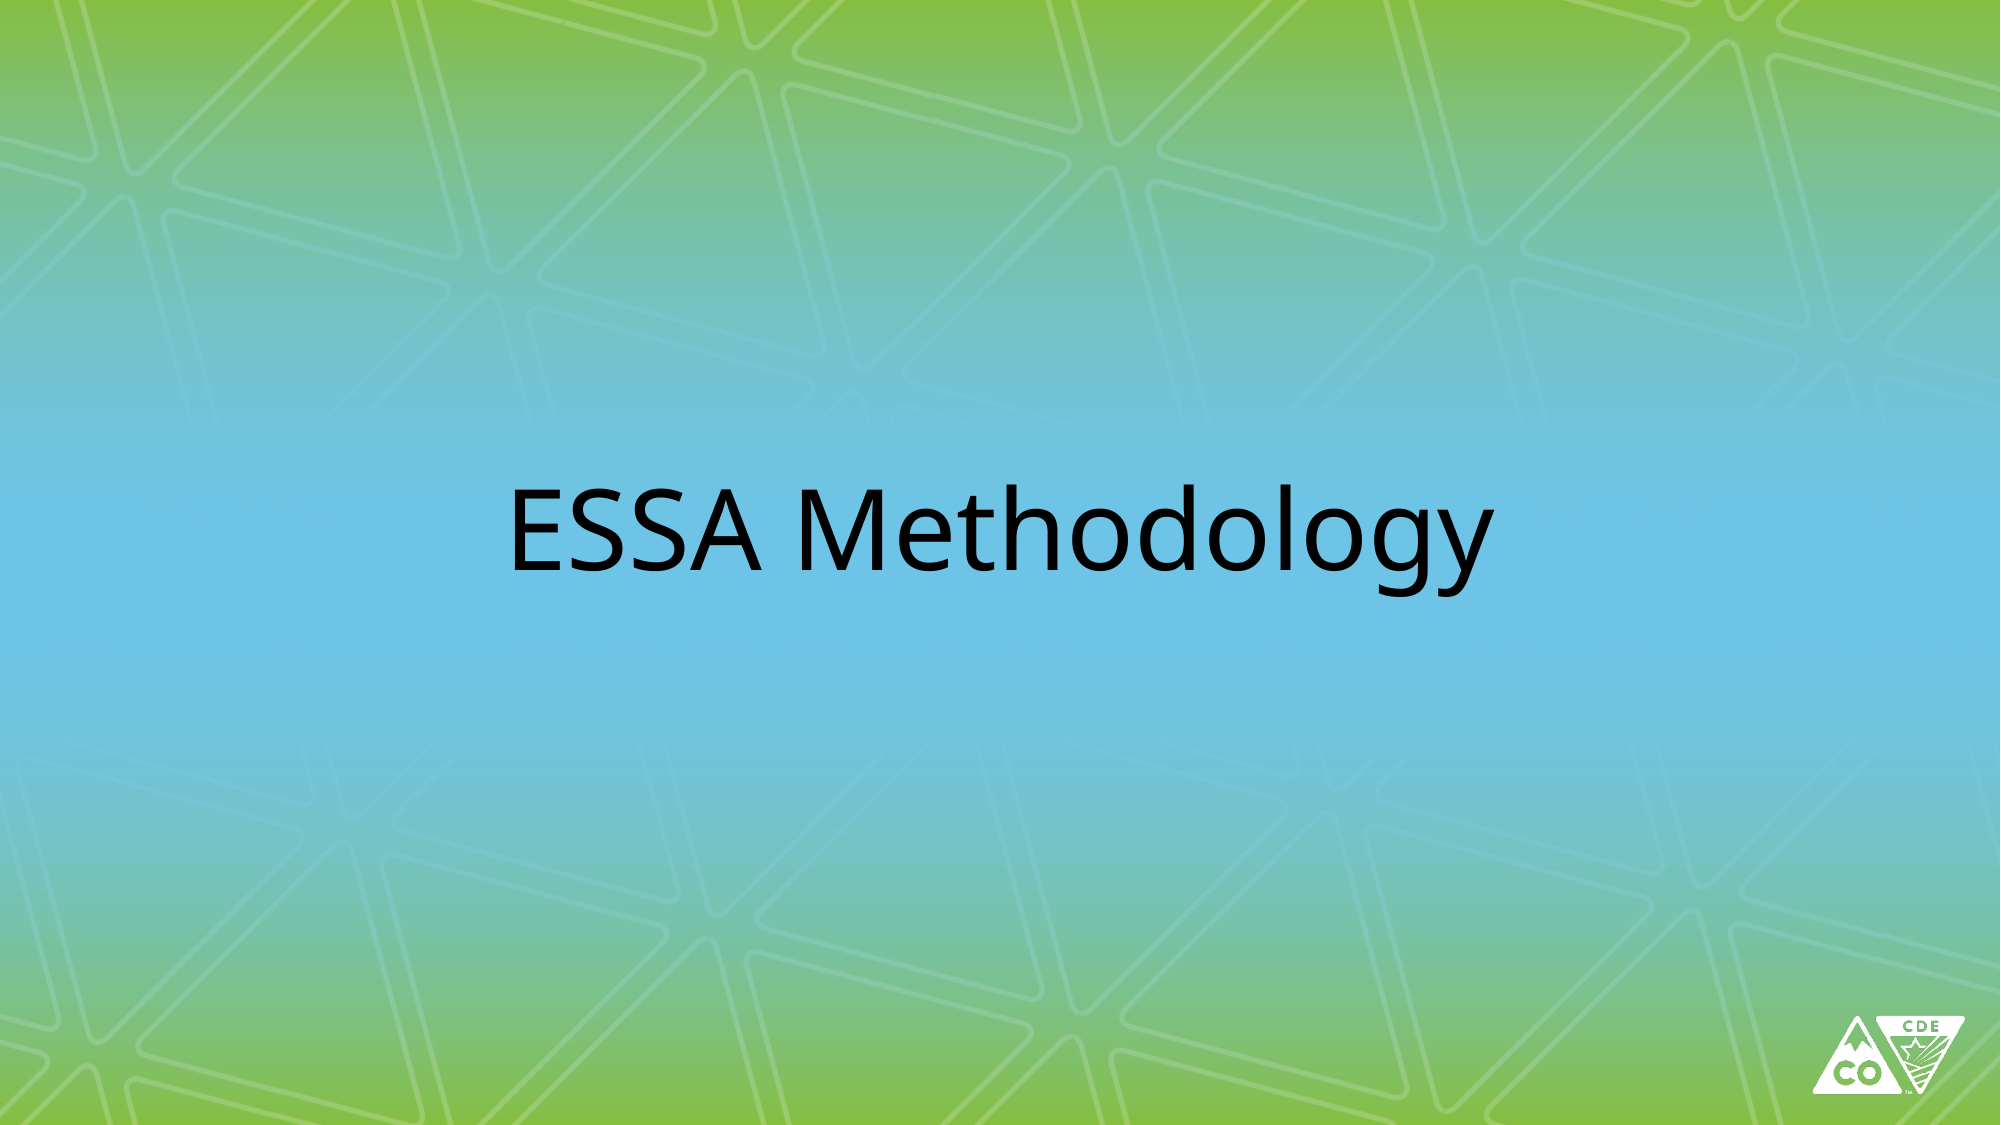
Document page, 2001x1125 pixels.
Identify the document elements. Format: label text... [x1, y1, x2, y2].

title ESSA Methodology [150, 338, 1850, 730]
picture [0, 0, 2000, 1125]
